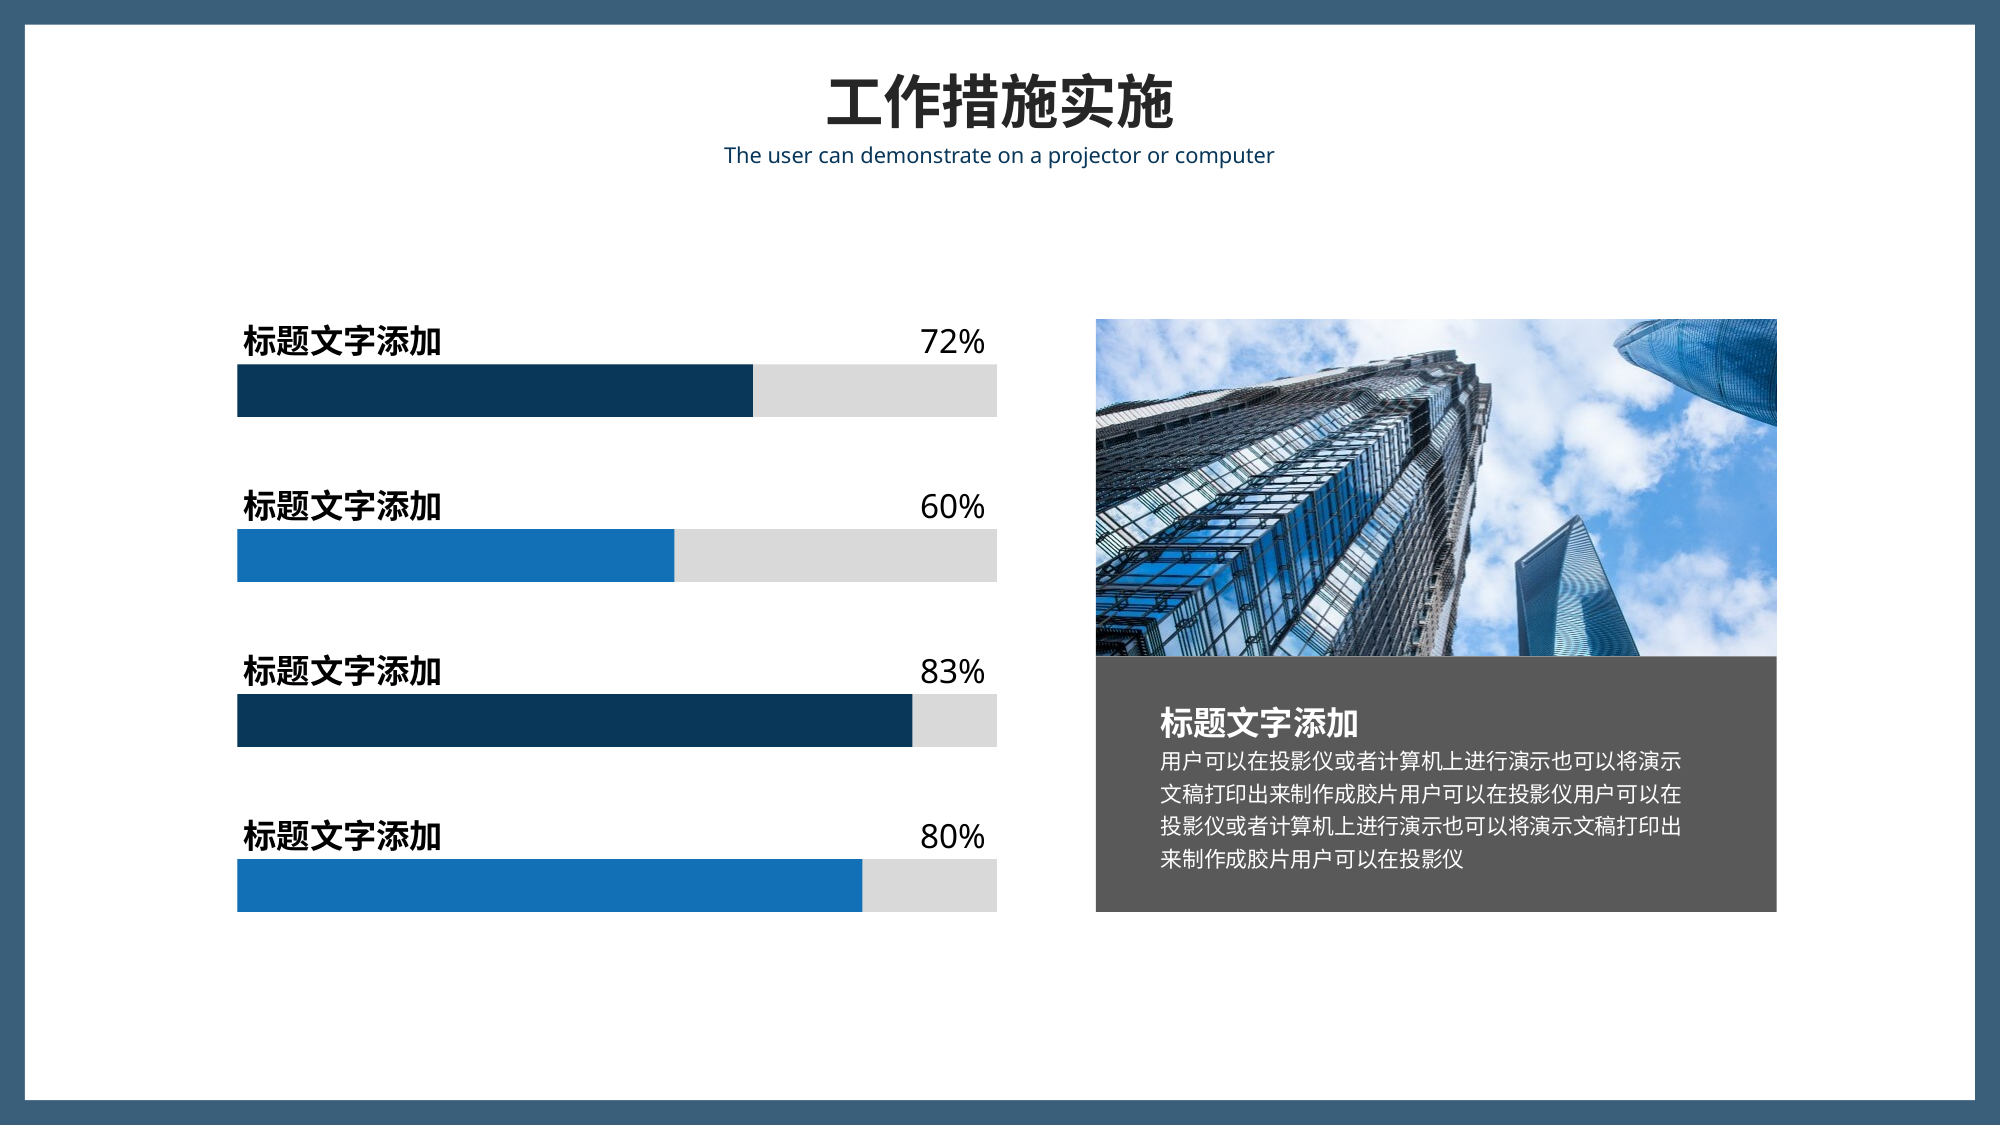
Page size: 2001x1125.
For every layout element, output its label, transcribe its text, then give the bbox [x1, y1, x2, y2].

text_box 80% [664, 799, 1001, 863]
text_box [237, 694, 997, 747]
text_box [237, 858, 997, 912]
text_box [690, 58, 1309, 176]
text_box 标题文字添加 [228, 799, 566, 863]
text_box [1095, 657, 1777, 912]
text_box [237, 529, 997, 582]
picture [1095, 319, 1777, 657]
text_box 标题文字添加 [228, 305, 566, 368]
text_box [237, 364, 997, 418]
text_box 72% [664, 305, 1001, 368]
text_box 83% [664, 634, 1001, 698]
text_box 标题文字添加 [228, 469, 566, 533]
text_box 标题文字添加 [228, 634, 566, 698]
text_box 60% [664, 469, 1001, 533]
